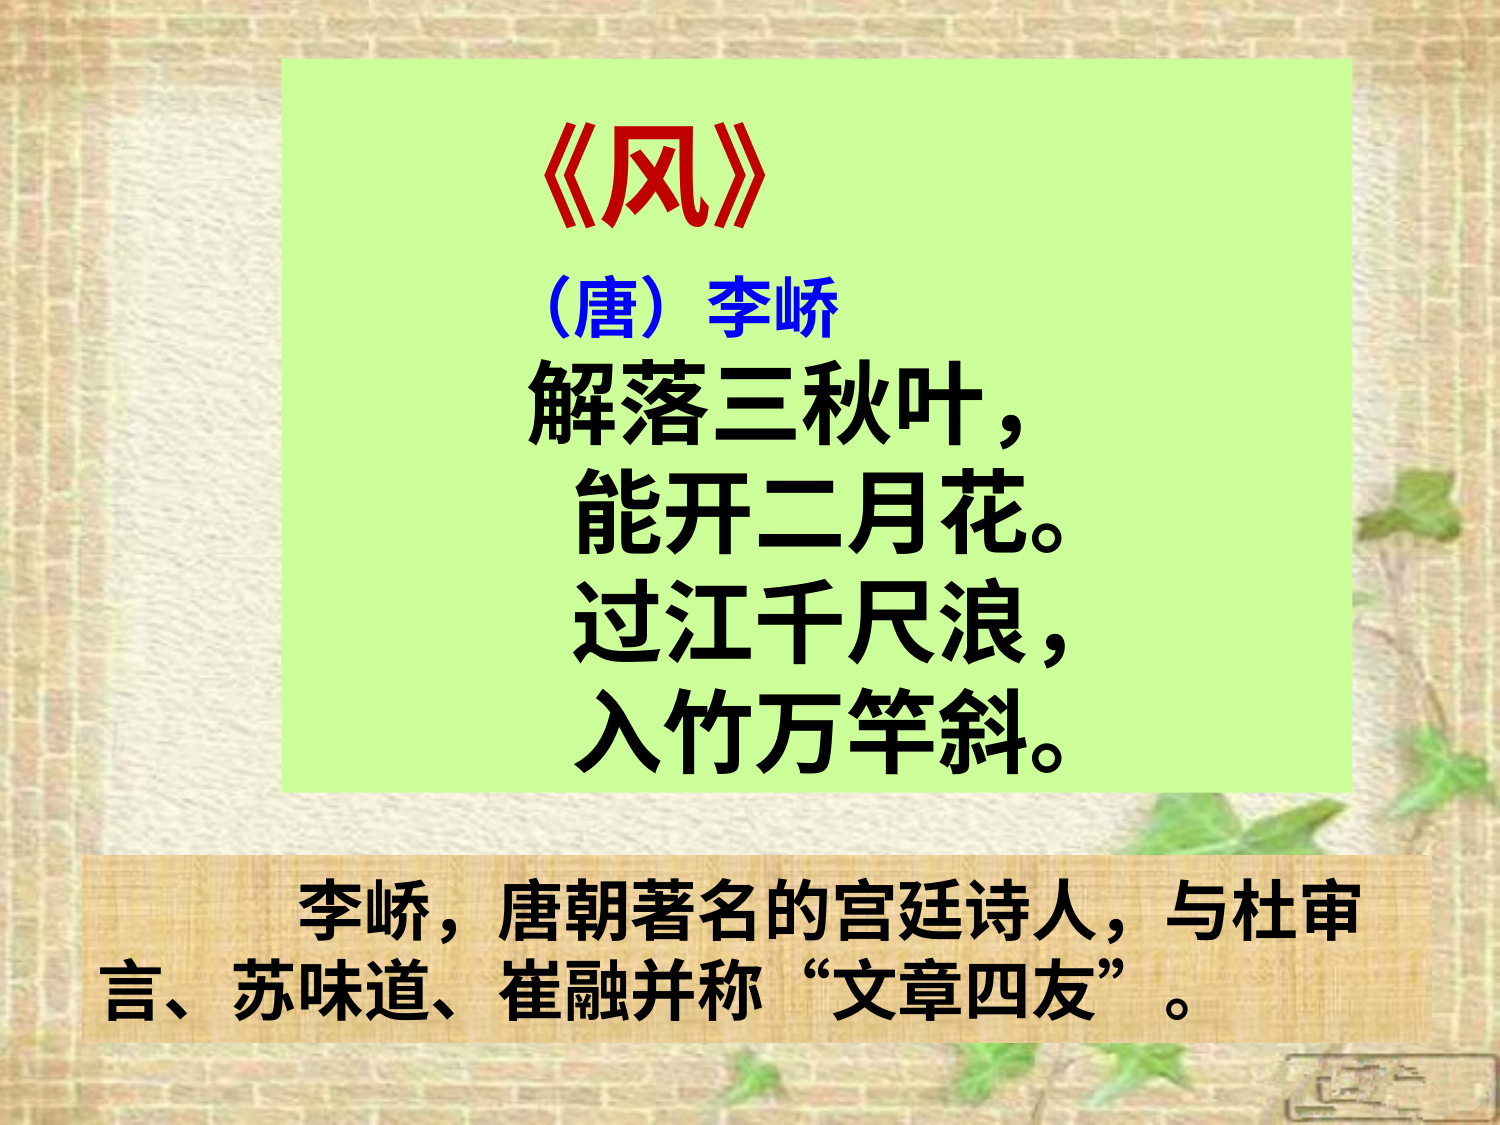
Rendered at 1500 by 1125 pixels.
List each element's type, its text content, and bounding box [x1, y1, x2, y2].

picture [0, 0, 1500, 1125]
title 李峤，唐朝著名的宫廷诗人，与杜审言、苏味道、崔融并称“文章四友”。 [81, 855, 1433, 1044]
text_box 《风》 （唐）李峤 解落三秋叶， 能开二月花。 过江千尺浪， 入竹万竿斜。 [281, 58, 1353, 793]
